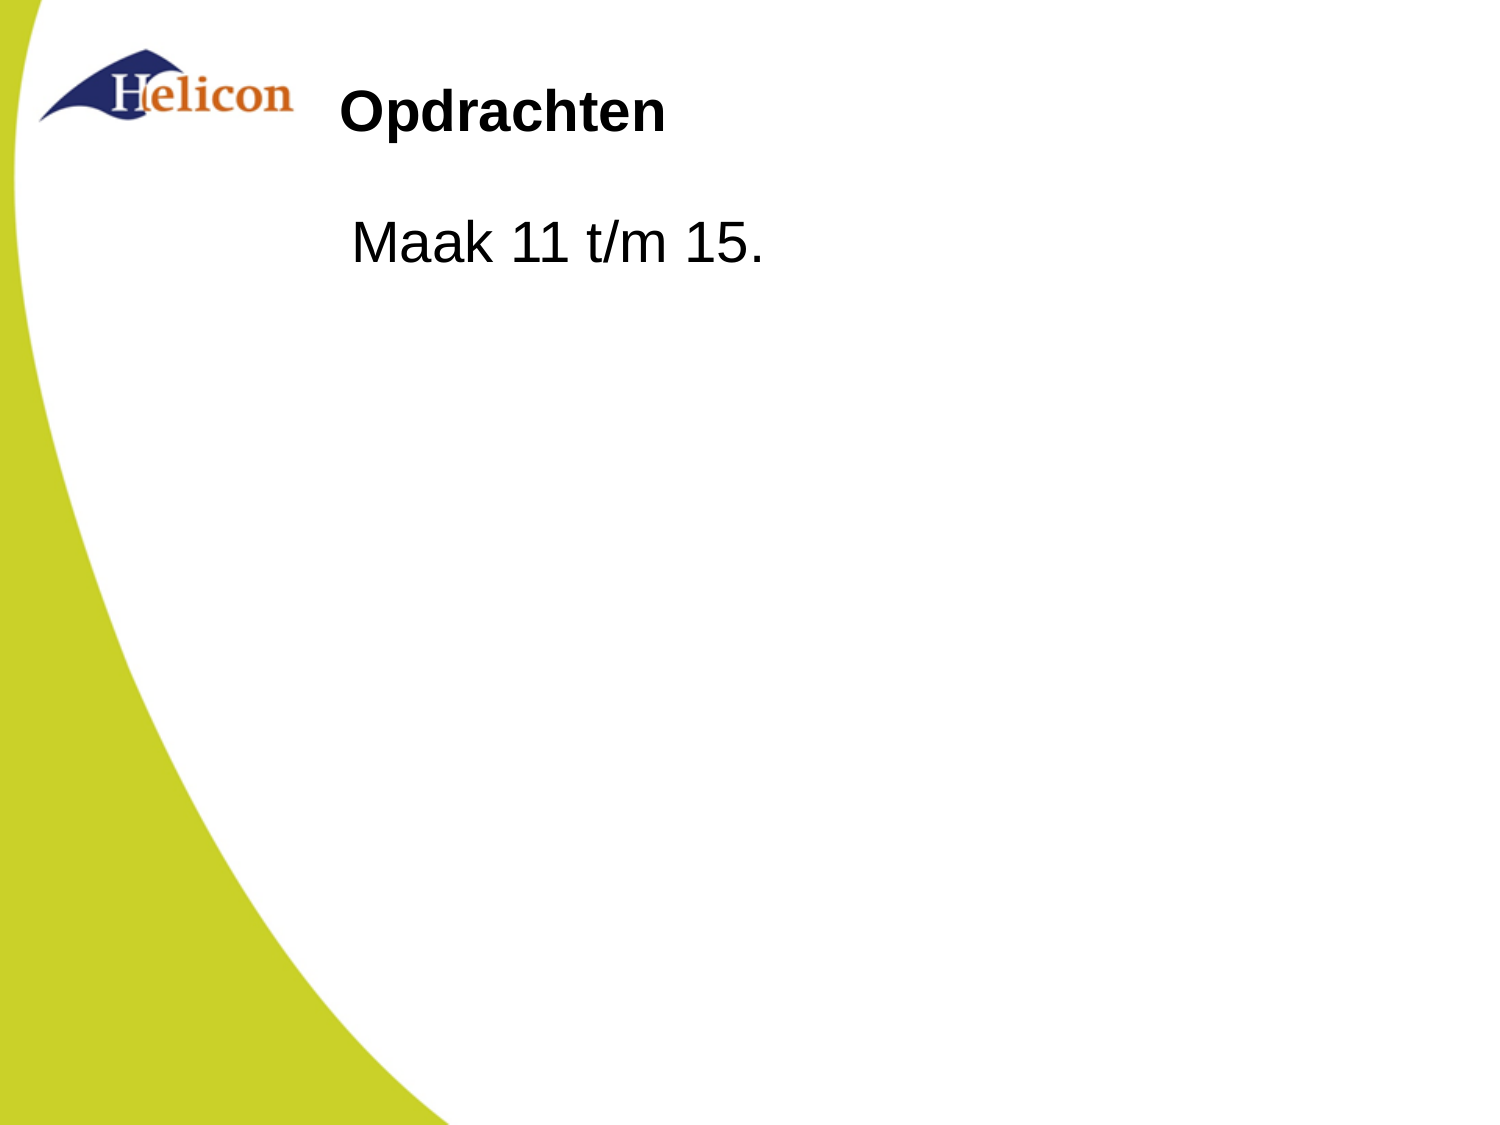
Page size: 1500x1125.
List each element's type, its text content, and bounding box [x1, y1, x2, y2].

picture [0, 0, 1500, 1125]
title Opdrachten [324, 54, 1415, 161]
list Maak 11 t/m 15. [336, 196, 1425, 1005]
